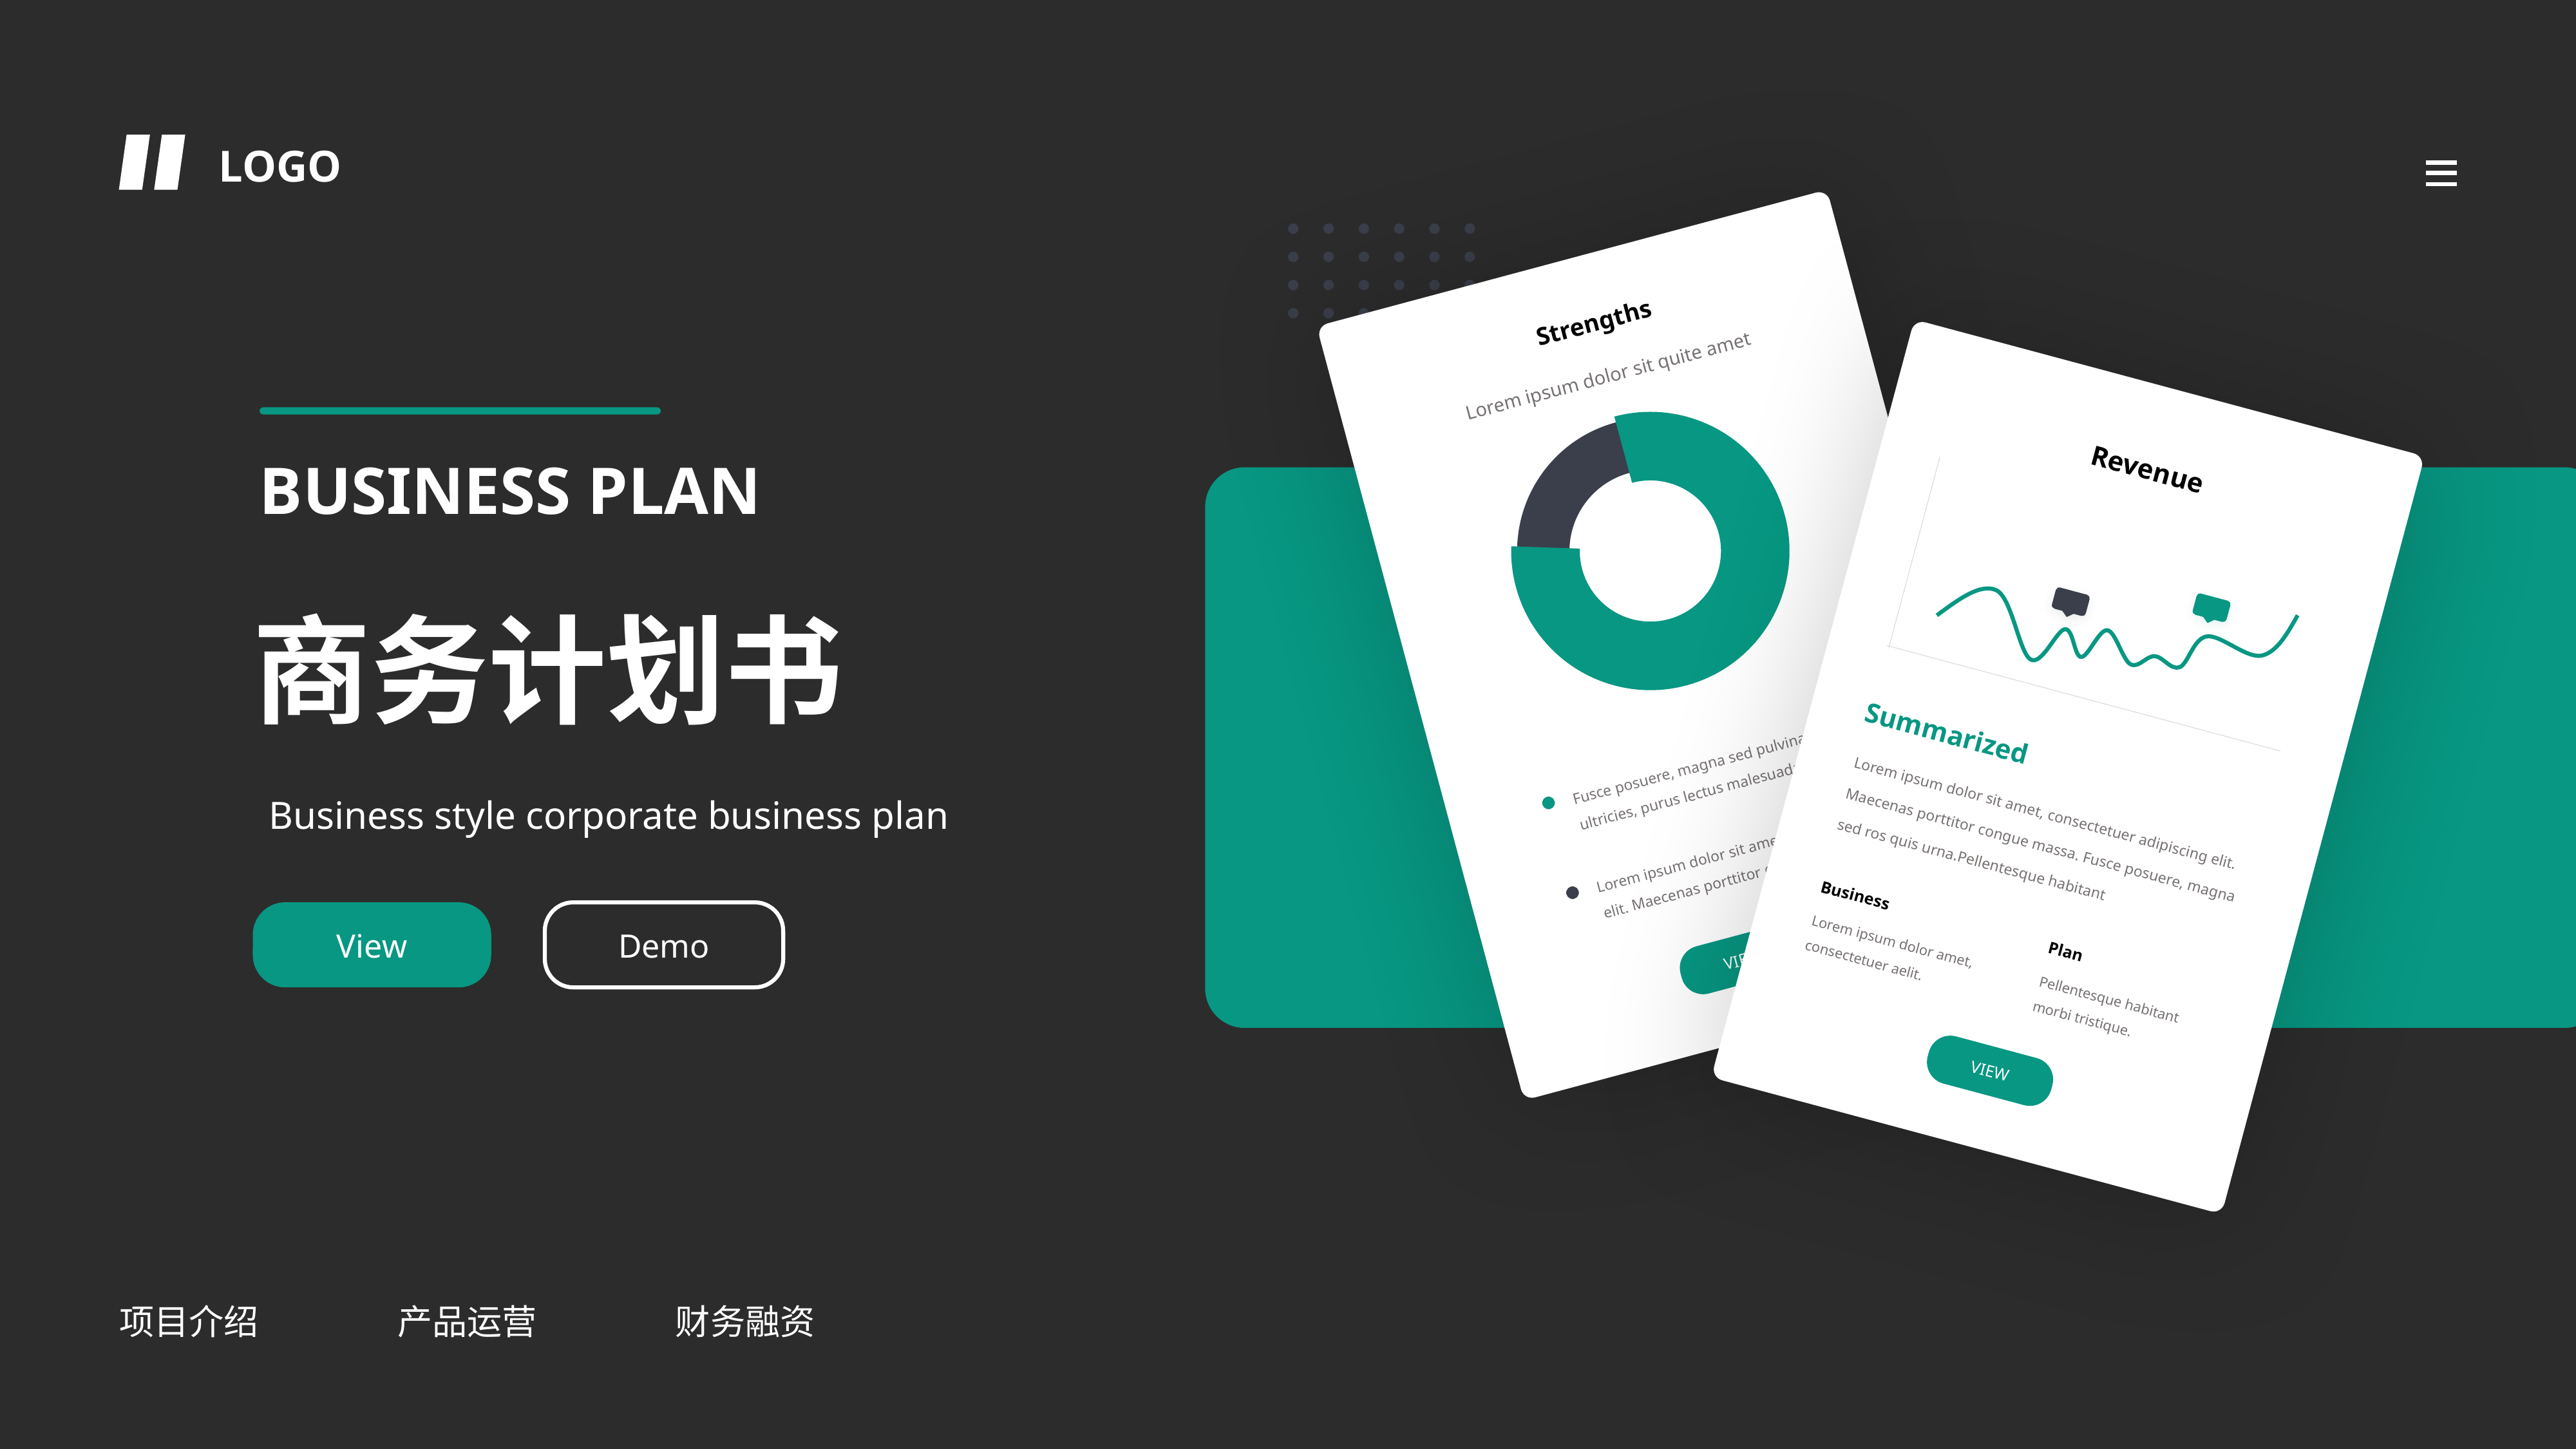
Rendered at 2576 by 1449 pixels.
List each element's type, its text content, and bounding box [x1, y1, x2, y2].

text_box Demo [544, 902, 784, 988]
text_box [1411, 244, 1940, 1046]
text_box [1204, 466, 1411, 1029]
text_box 产品运营 [388, 1282, 571, 1347]
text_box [2426, 162, 2458, 184]
text_box Business style corporate business plan [259, 773, 1160, 842]
text_box 财务融资 [666, 1282, 848, 1347]
text_box BUSINESS PLAN [259, 445, 1202, 533]
text_box [2350, 466, 2576, 1029]
text_box 项目介绍 [109, 1282, 292, 1347]
text_box [258, 406, 662, 415]
text_box View [252, 902, 491, 988]
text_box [118, 135, 185, 190]
text_box LOGO [218, 148, 375, 194]
text_box 商务计划书 [252, 592, 1017, 743]
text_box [1803, 374, 2333, 1159]
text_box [1287, 223, 1475, 319]
